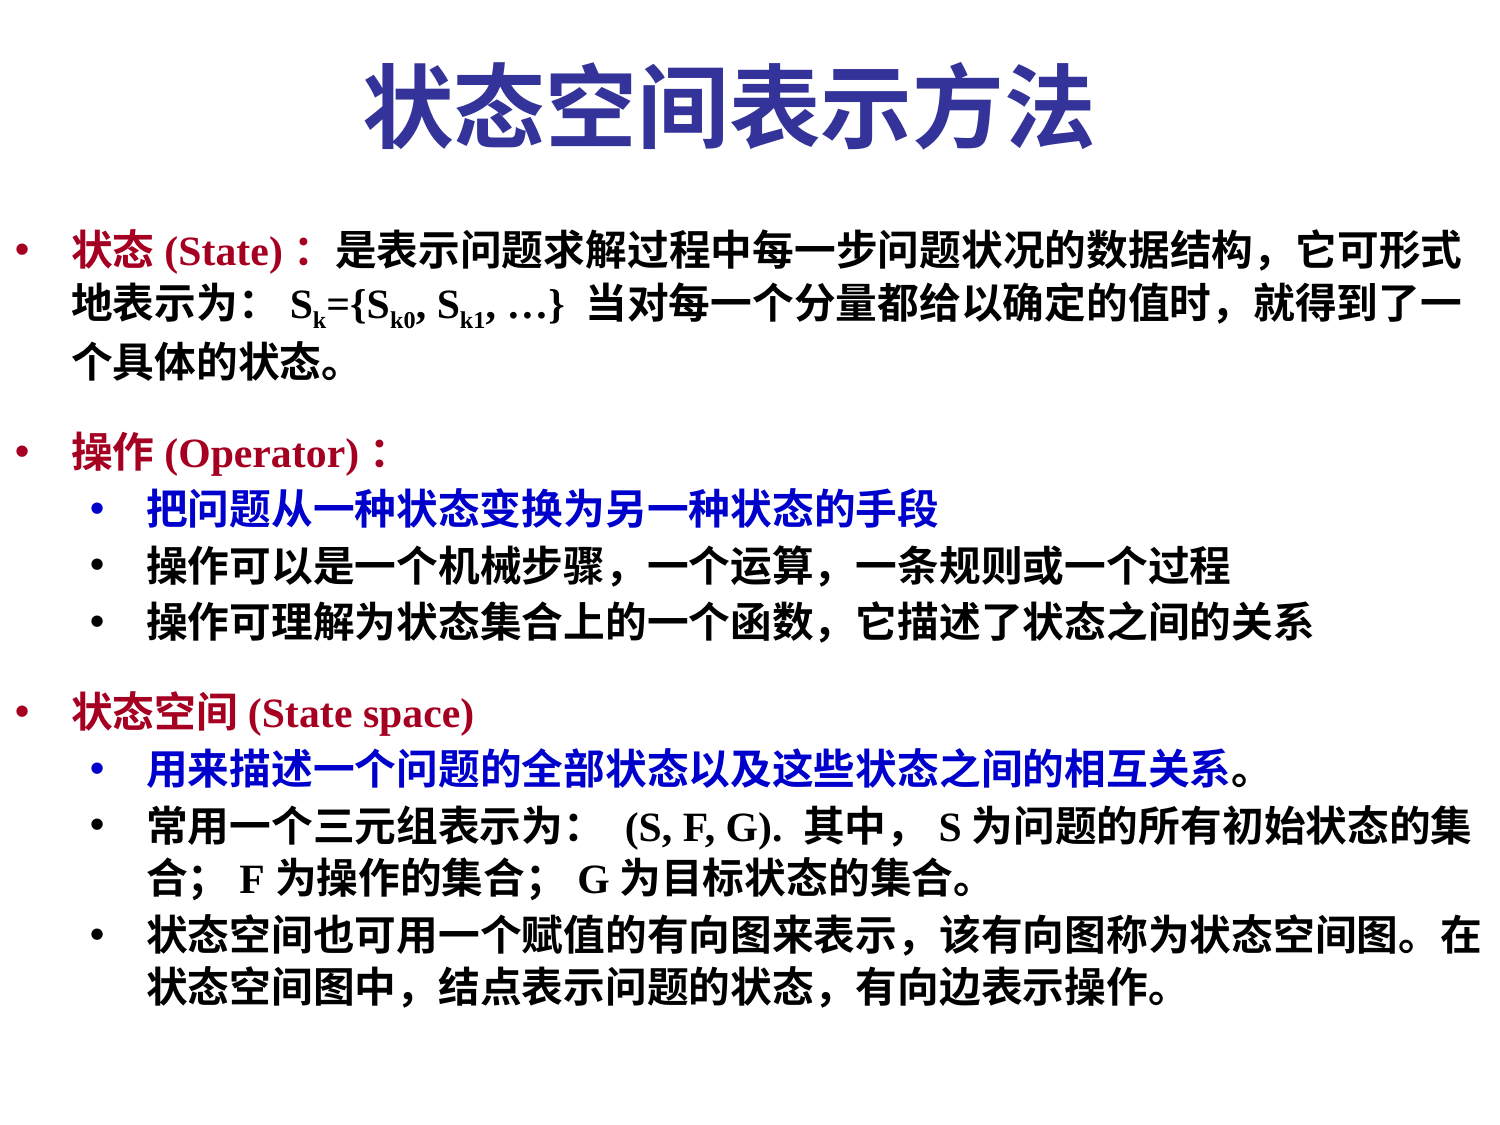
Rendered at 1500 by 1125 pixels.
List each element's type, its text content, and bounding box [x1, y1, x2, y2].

text_box 状态空间表示方法 [88, 42, 1370, 168]
text_box 状态(State)：是表示问题求解过程中每一步问题状况的数据结构，它可形式地表示为：Sk={Sk0, Sk1, …} 当对每一个分量都给以确定的值时，就得到了一个具体的状态。 操作(Operator)： 把问题从一种状态变换为另一种状态的手段 操作可以是一个机械步骤，一个运算，一条规则或一个过程 操作可理解为状态集合上的一个函数，它描述了状态之间的关系 状态空间(State space) 用来描述一个问题的全部状态以及这些状态之间的相互关系。 常用一个三元组表示为： (S, F, G). 其中，S为问题的所有初始状态的集合；F为操作的集合；G为目标状态的集合。 状态空间也可用一个赋值的有向图来表示，该有向图称为状态空间图。在状态空间图中，结点表示问题的状态，有向边表示操作。 [0, 214, 1500, 1019]
